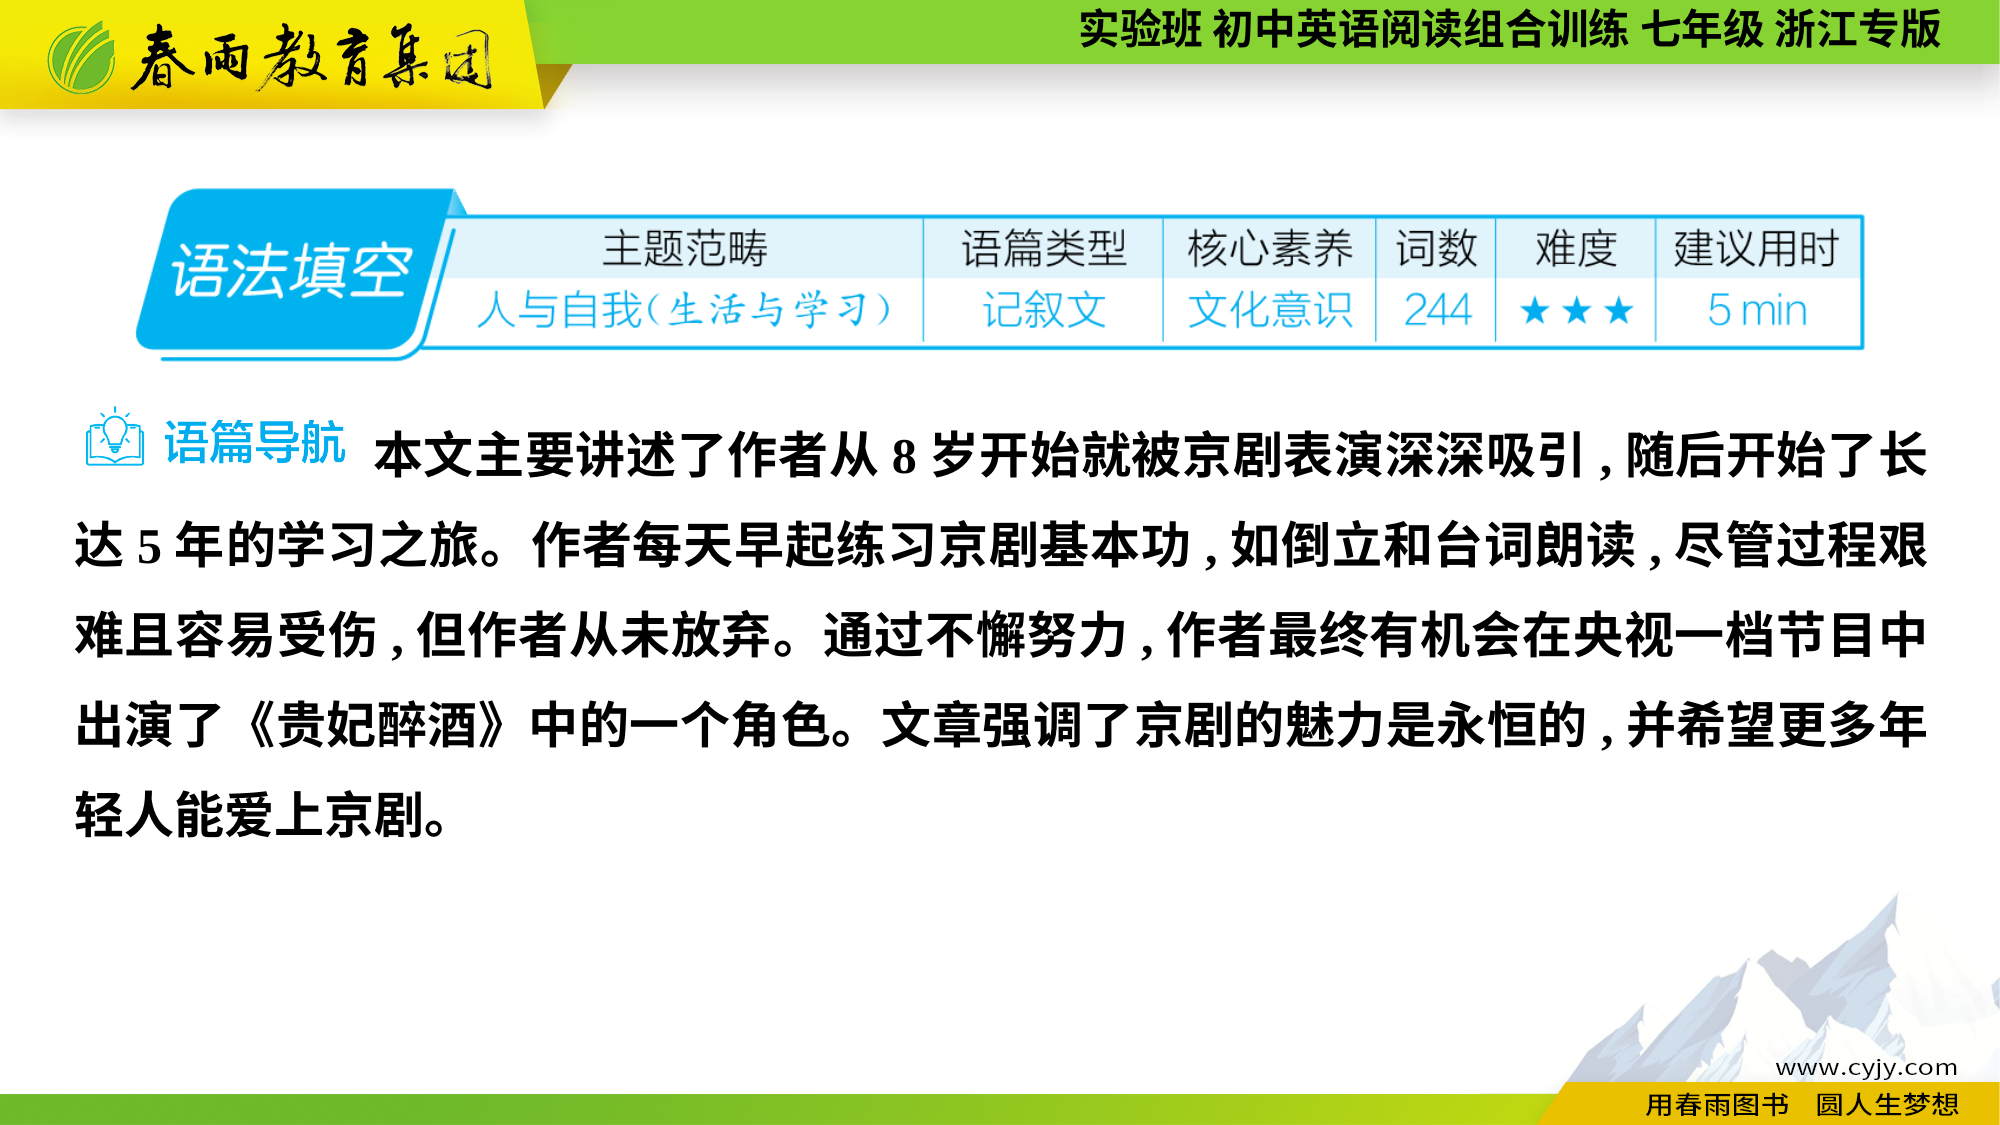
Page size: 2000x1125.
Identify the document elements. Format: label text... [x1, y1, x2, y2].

list 本文主要讲述了作者从8岁开始就被京剧表演深深吸引,随后开始了长达5年的学习之旅。作者每天早起练习京剧基本功,如倒立和台词朗读,尽管过程艰难且容易受伤,但作者从未放弃。通过不懈努力,作者最终有机会在央视一档节目中出演了《贵妃醉酒》中的一个角色。文章强调了京剧的魅力是永恒的,并希望更多年轻人能爱上京剧。 [59, 385, 1944, 856]
picture [0, 0, 2000, 1125]
